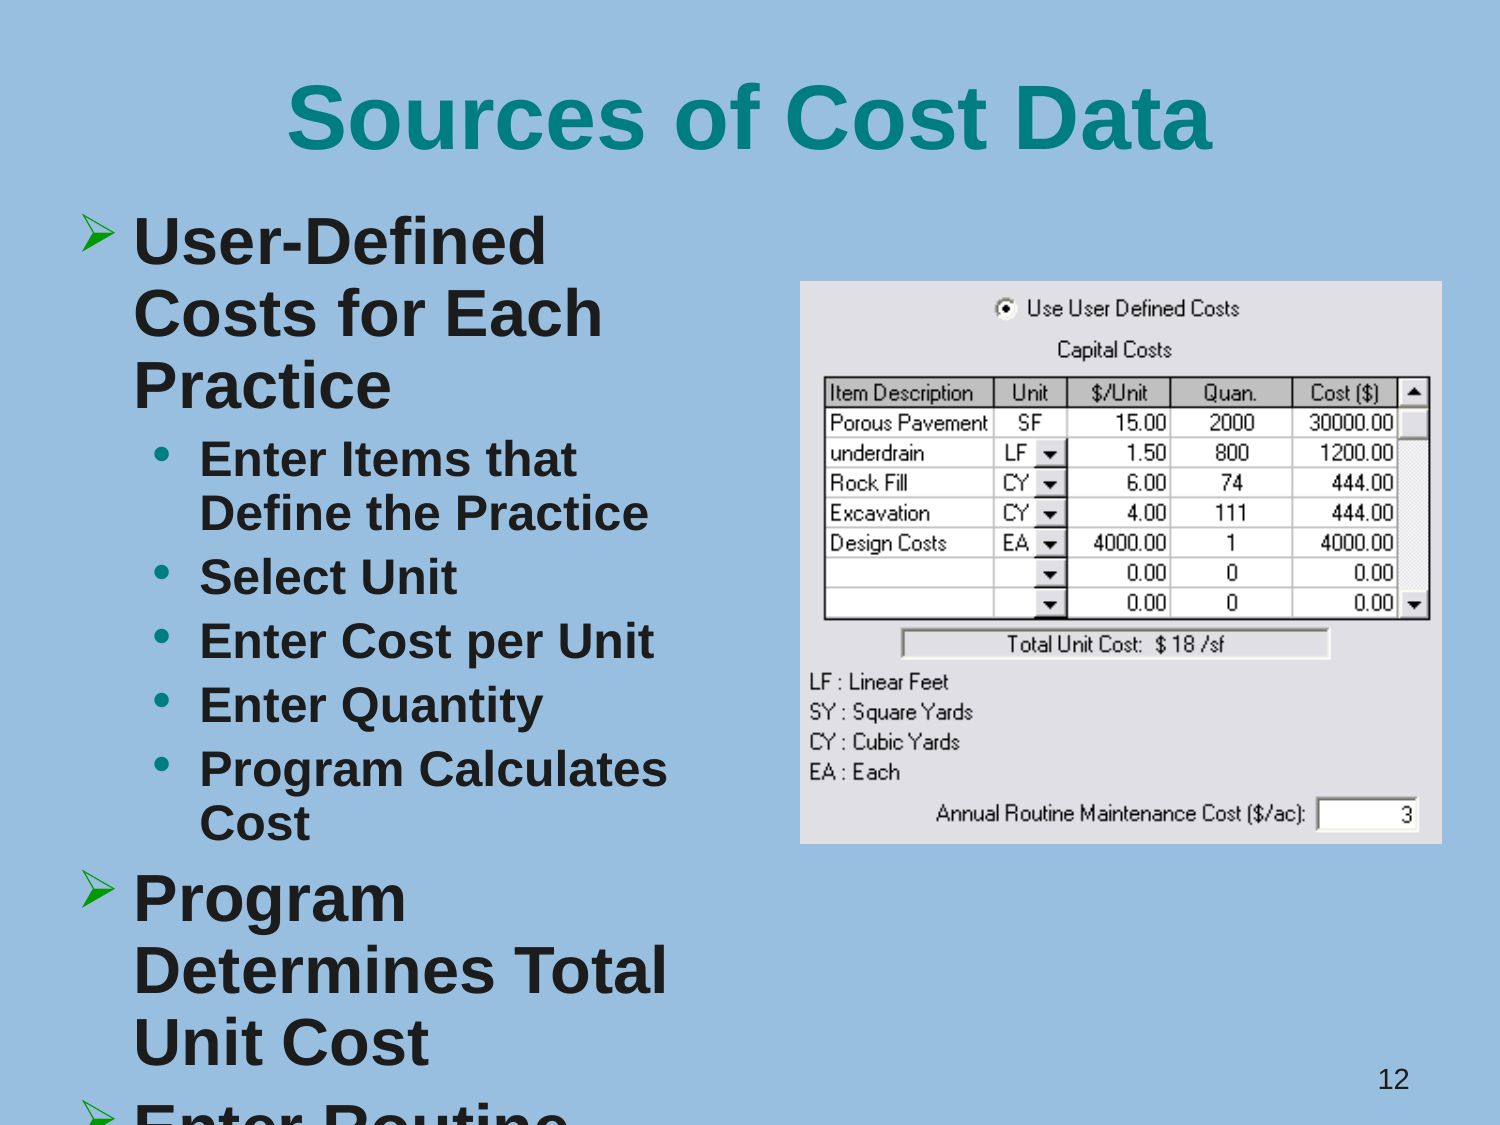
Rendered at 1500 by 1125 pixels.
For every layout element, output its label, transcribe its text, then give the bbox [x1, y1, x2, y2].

title Sources of Cost Data [0, 50, 1500, 175]
list User-Defined Costs for Each Practice Enter Items that Define the Practice Select Unit Enter Cost per Unit Enter Quantity Program Calculates Cost Program Determines Total Unit Cost Enter Routine Maintenance Cost [62, 199, 751, 1063]
picture [799, 281, 1442, 844]
slide_number 12 [1074, 1024, 1426, 1103]
